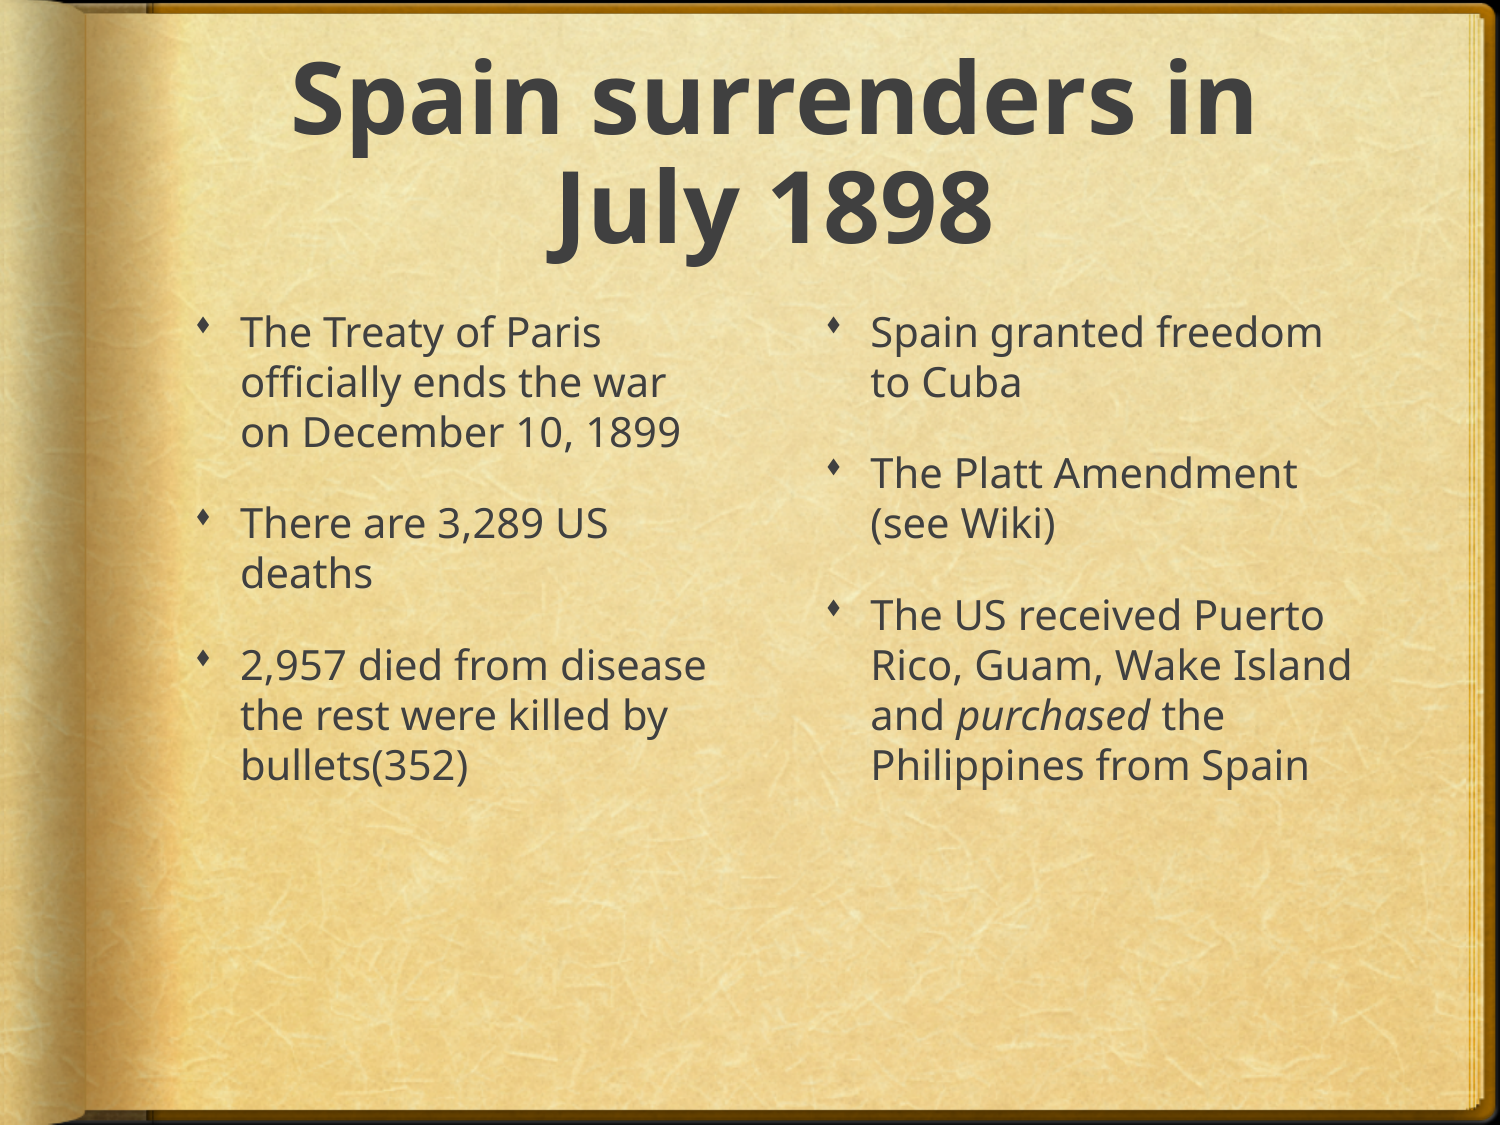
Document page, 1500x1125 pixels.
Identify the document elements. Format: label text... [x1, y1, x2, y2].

picture [0, 0, 1500, 1125]
list The Treaty of Paris officially ends the war on December 10, 1899 There are 3,289 US deaths 2,957 died from disease the rest were killed by bullets(352) [178, 297, 742, 1005]
title Spain surrenders in July 1898 [178, 45, 1372, 265]
list Spain granted freedom to Cuba The Platt Amendment (see Wiki) The US received Puerto Rico, Guam, Wake Island and purchased the Philippines from Spain [809, 297, 1372, 1005]
